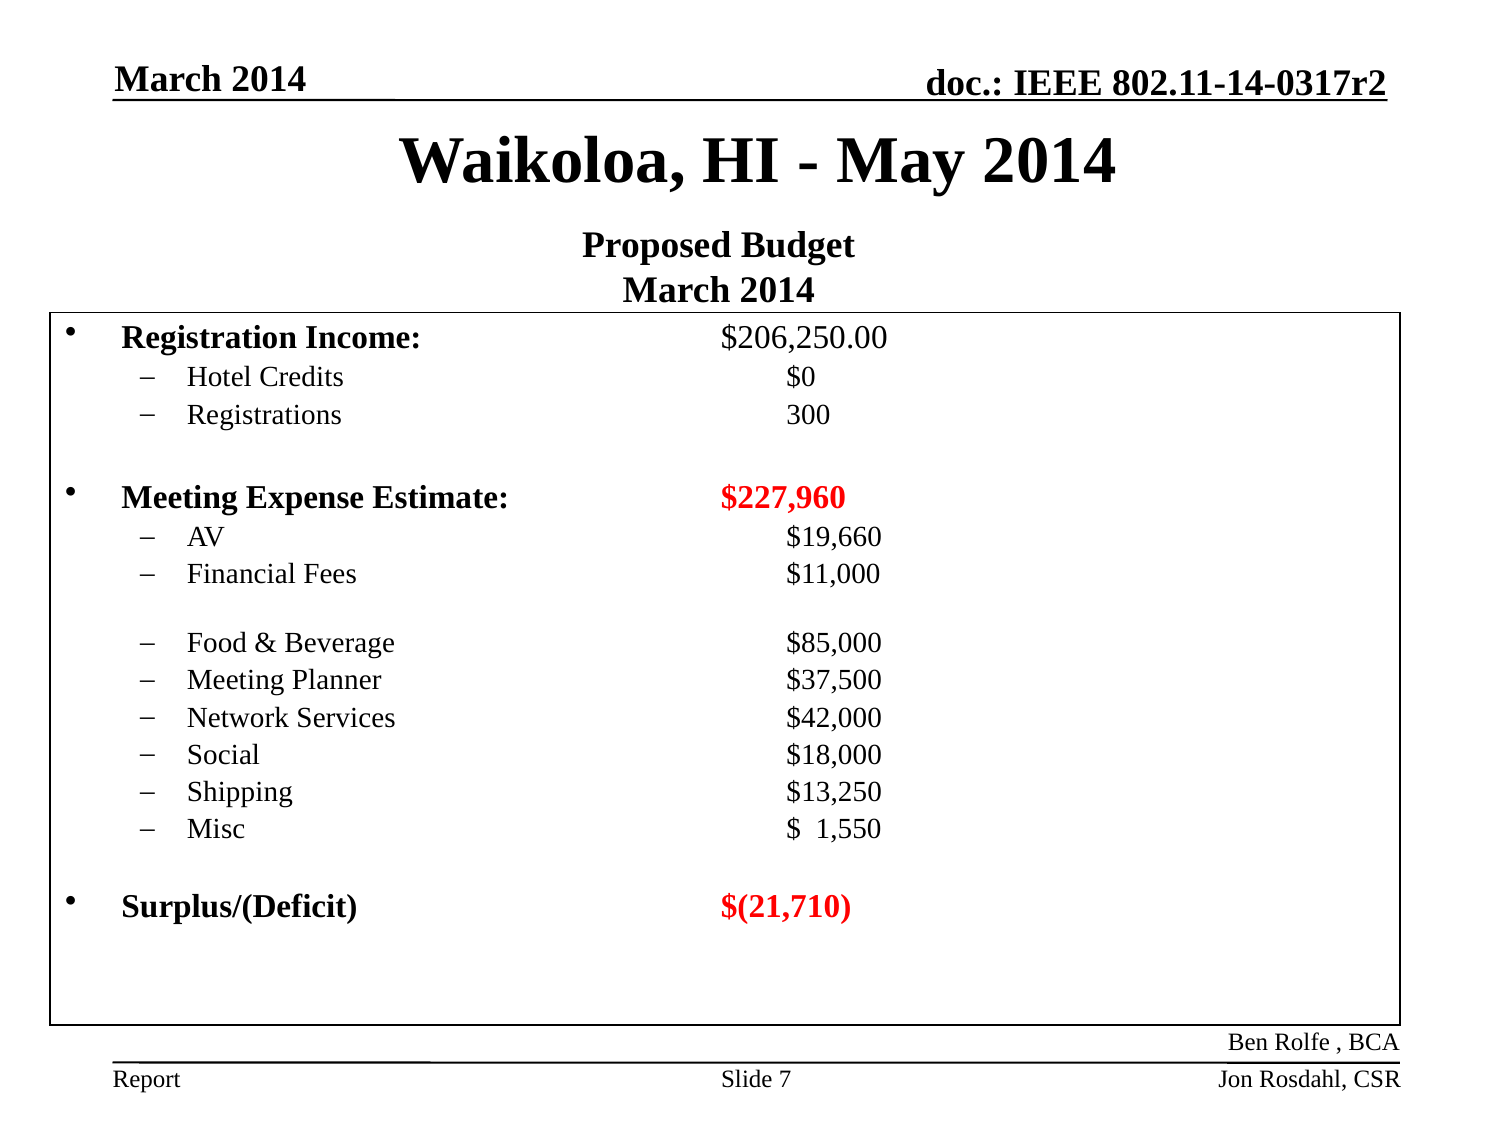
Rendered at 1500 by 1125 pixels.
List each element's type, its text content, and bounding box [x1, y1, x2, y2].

footer Jon Rosdahl, CSR [878, 1061, 1402, 1093]
text_box Proposed Budget March 2014 [562, 212, 875, 318]
title Waikoloa, HI - May 2014 [112, 112, 1388, 200]
text_box Ben Rolfe , BCA [1212, 1025, 1400, 1056]
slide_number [114, 54, 423, 100]
text_box Registration Income: $206,250.00 Hotel Credits $0 Registrations 300 Meeting Expense Estimate: $227,960 AV $19,660 Financial Fees $11,000 Food & Beverage $85,000 Meeting Planner $37,500 Network Services $42,000 Social $18,000 Shipping $13,250 Misc $ 1,550 Surplus/(Deficit) $(21,710) [49, 312, 1400, 1025]
slide_number Slide 7 [712, 1061, 800, 1123]
